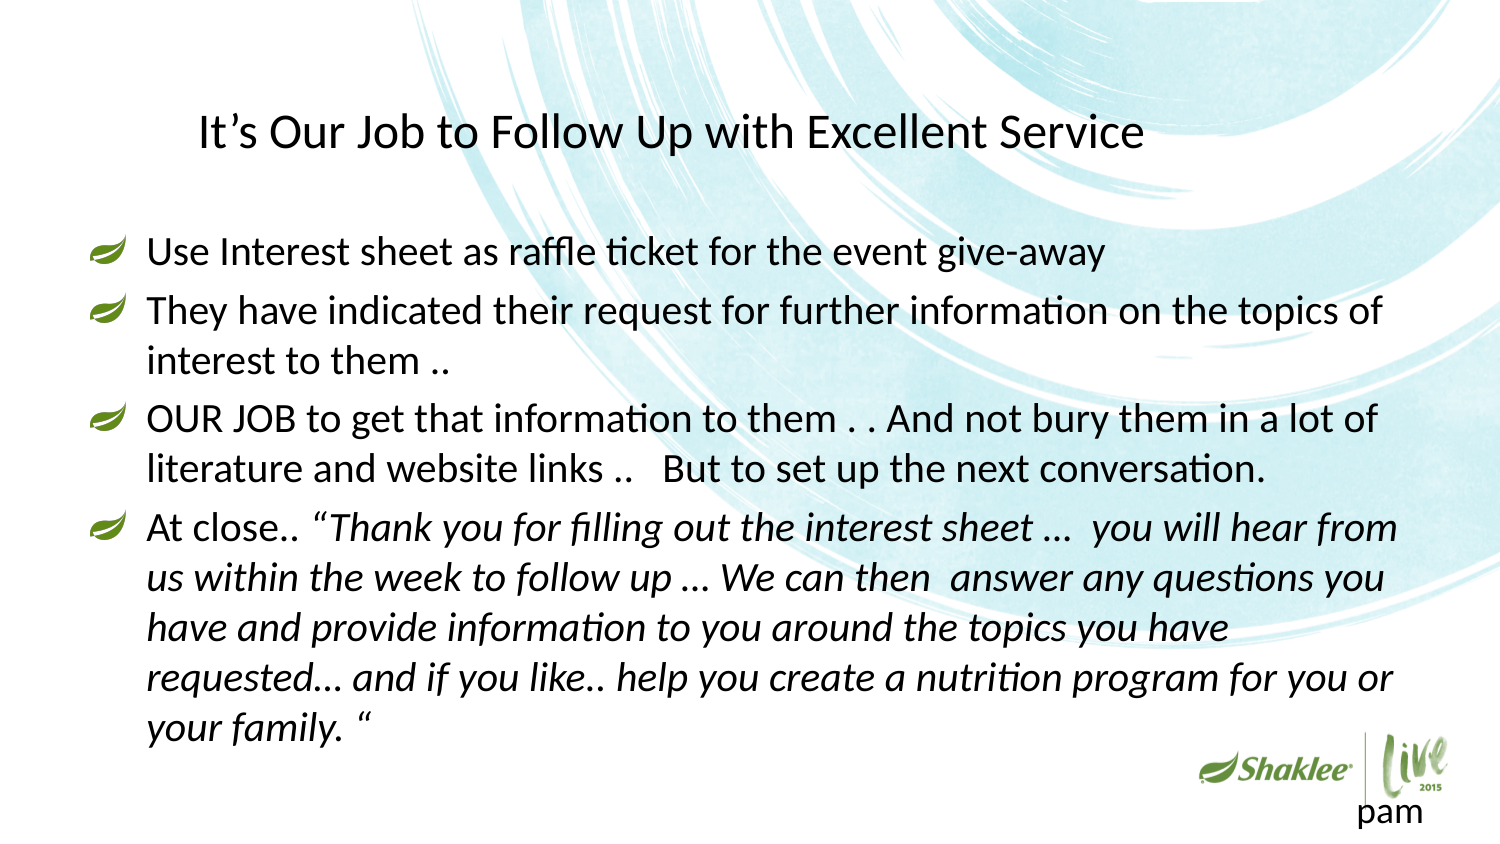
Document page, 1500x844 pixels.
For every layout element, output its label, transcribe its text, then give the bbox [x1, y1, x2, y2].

text_box pam [1341, 779, 1500, 839]
picture [90, 292, 126, 323]
picture [0, 0, 1500, 844]
list Use Interest sheet as raffle ticket for the event give-away They have indicated their request for further information on the topics of interest to them .. OUR JOB to get that information to them . . And not bury them in a lot of literature and website links .. But to set up the next conversation. At close.. “Thank you for filling out the interest sheet … you will hear from us within the week to follow up … We can then answer any questions you have and provide information to you around the topics you have requested… and if you like.. help you create a nutrition program for you or your family. “ [75, 216, 1425, 780]
picture [90, 509, 126, 540]
picture [90, 401, 126, 431]
title It’s Our Job to Follow Up with Excellent Service [75, 58, 1269, 199]
picture [90, 234, 126, 264]
